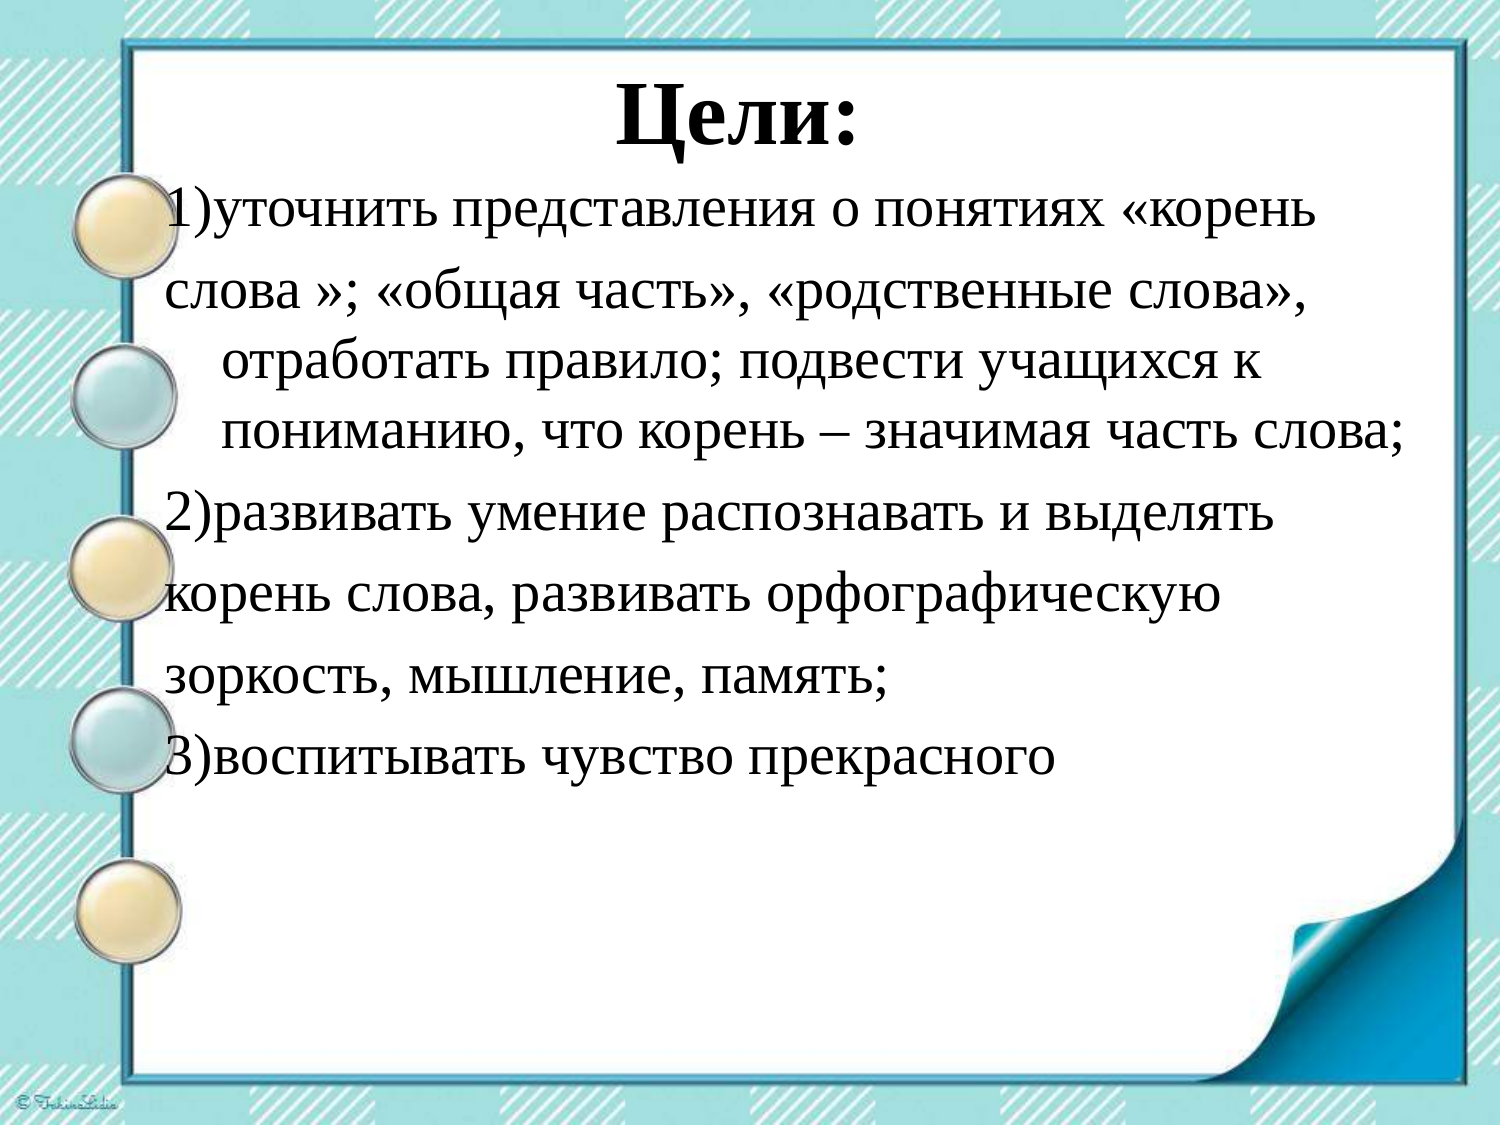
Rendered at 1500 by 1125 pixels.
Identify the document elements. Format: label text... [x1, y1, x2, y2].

title Цели: [75, 45, 1425, 233]
list 1)уточнить представления о понятиях «корень слова »; «общая часть», «родственные слова», отработать правило; подвести учащихся к пониманию, что корень – значимая часть слова; 2)развивать умение распознавать и выделять корень слова, развивать орфографическую зоркость, мышление, память; 3)воспитывать чувство прекрасного [150, 160, 1500, 1083]
picture [0, 0, 1500, 1125]
